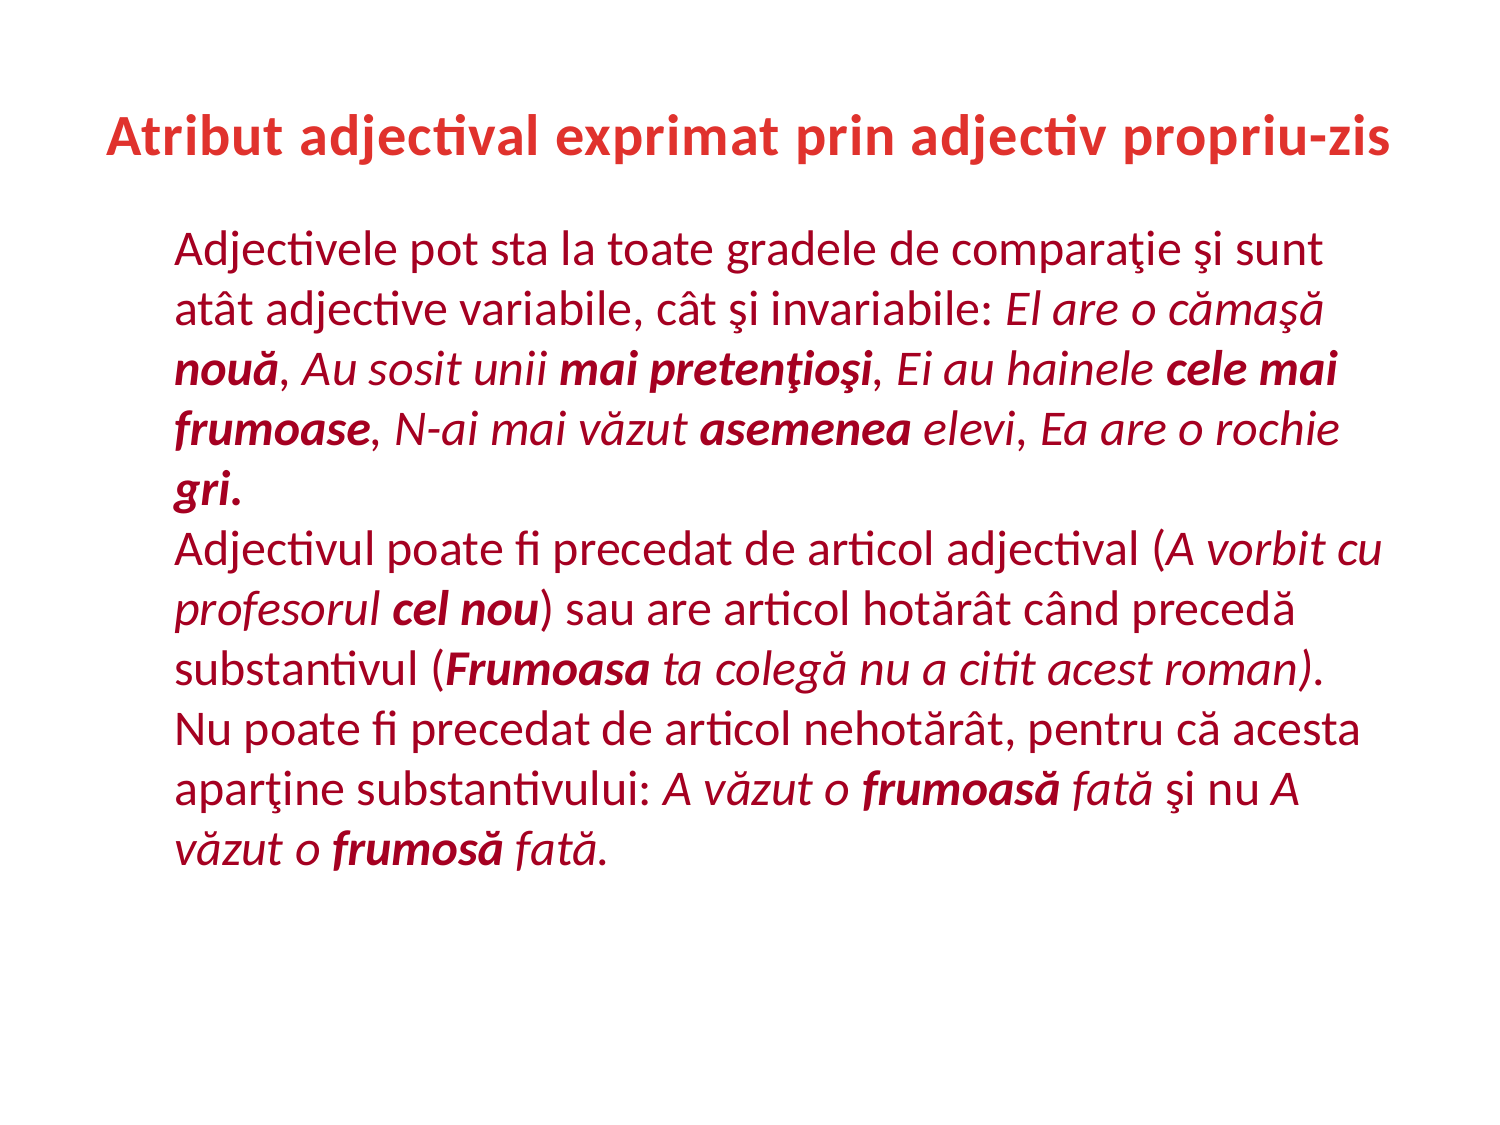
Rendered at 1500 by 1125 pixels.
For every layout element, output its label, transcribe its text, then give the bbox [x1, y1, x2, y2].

text_box Atribut adjectival exprimat prin adjectiv propriu-zis [82, 90, 1418, 175]
text_box Adjectivele pot sta la toate gradele de comparaţie şi sunt atât adjective variabile, cât şi invariabile: El are o cămaşă nouă, Au sosit unii mai pretenţioşi, Ei au hainele cele mai frumoase, N-ai mai văzut asemenea elevi, Ea are o rochie gri. Adjectivul poate fi precedat de articol adjectival (A vorbit cu profesorul cel nou) sau are articol hotărât când precedă substantivul (Frumoasa ta colegă nu a citit acest roman). Nu poate fi precedat de articol nehotărât, pentru că acesta aparţine substantivului: A văzut o frumoasă fată şi nu A văzut o frumosă fată. [159, 208, 1400, 883]
